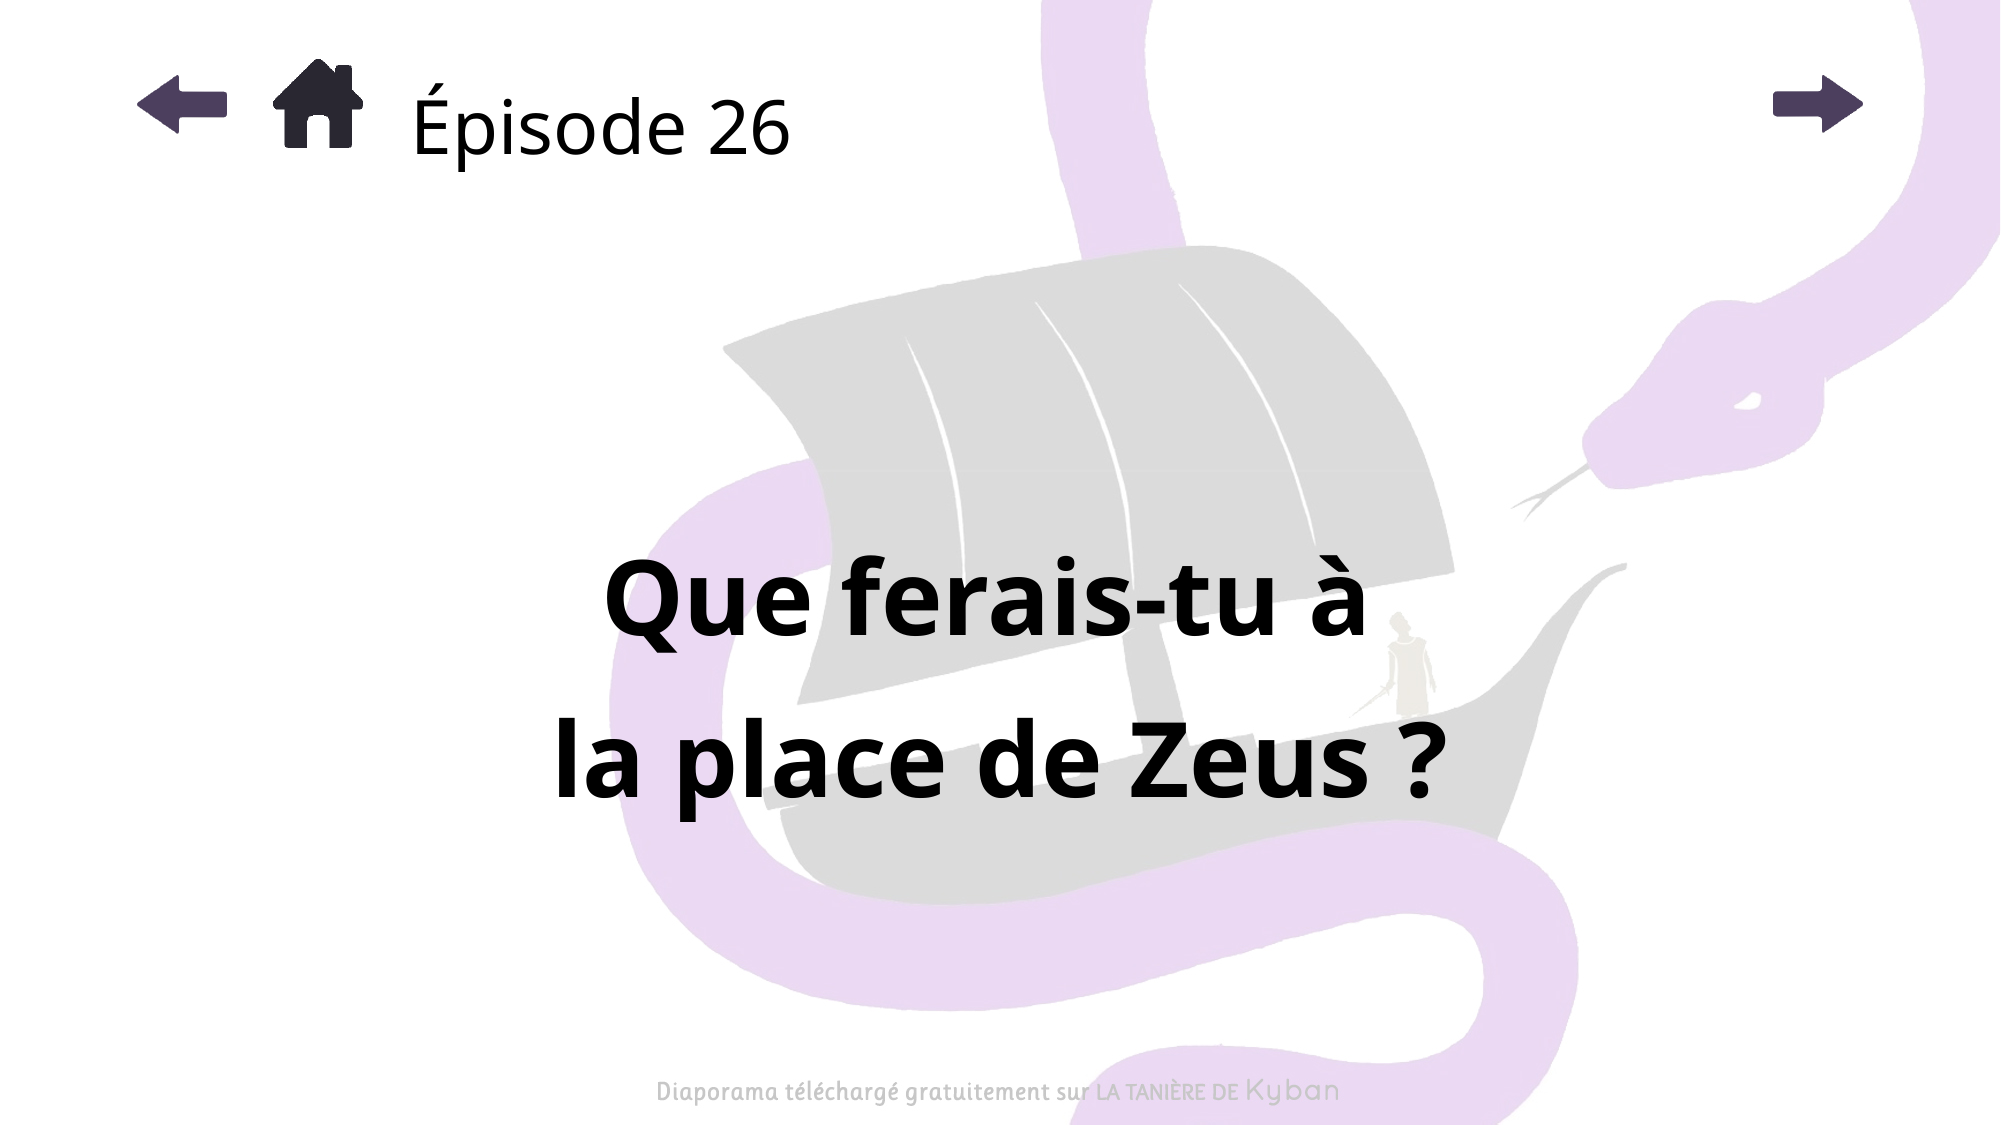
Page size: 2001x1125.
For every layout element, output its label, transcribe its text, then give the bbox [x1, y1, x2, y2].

title Épisode 26 [395, 59, 1863, 202]
picture [0, 0, 2001, 1125]
list Que ferais-tu à la place de Zeus ? [137, 299, 1863, 1014]
